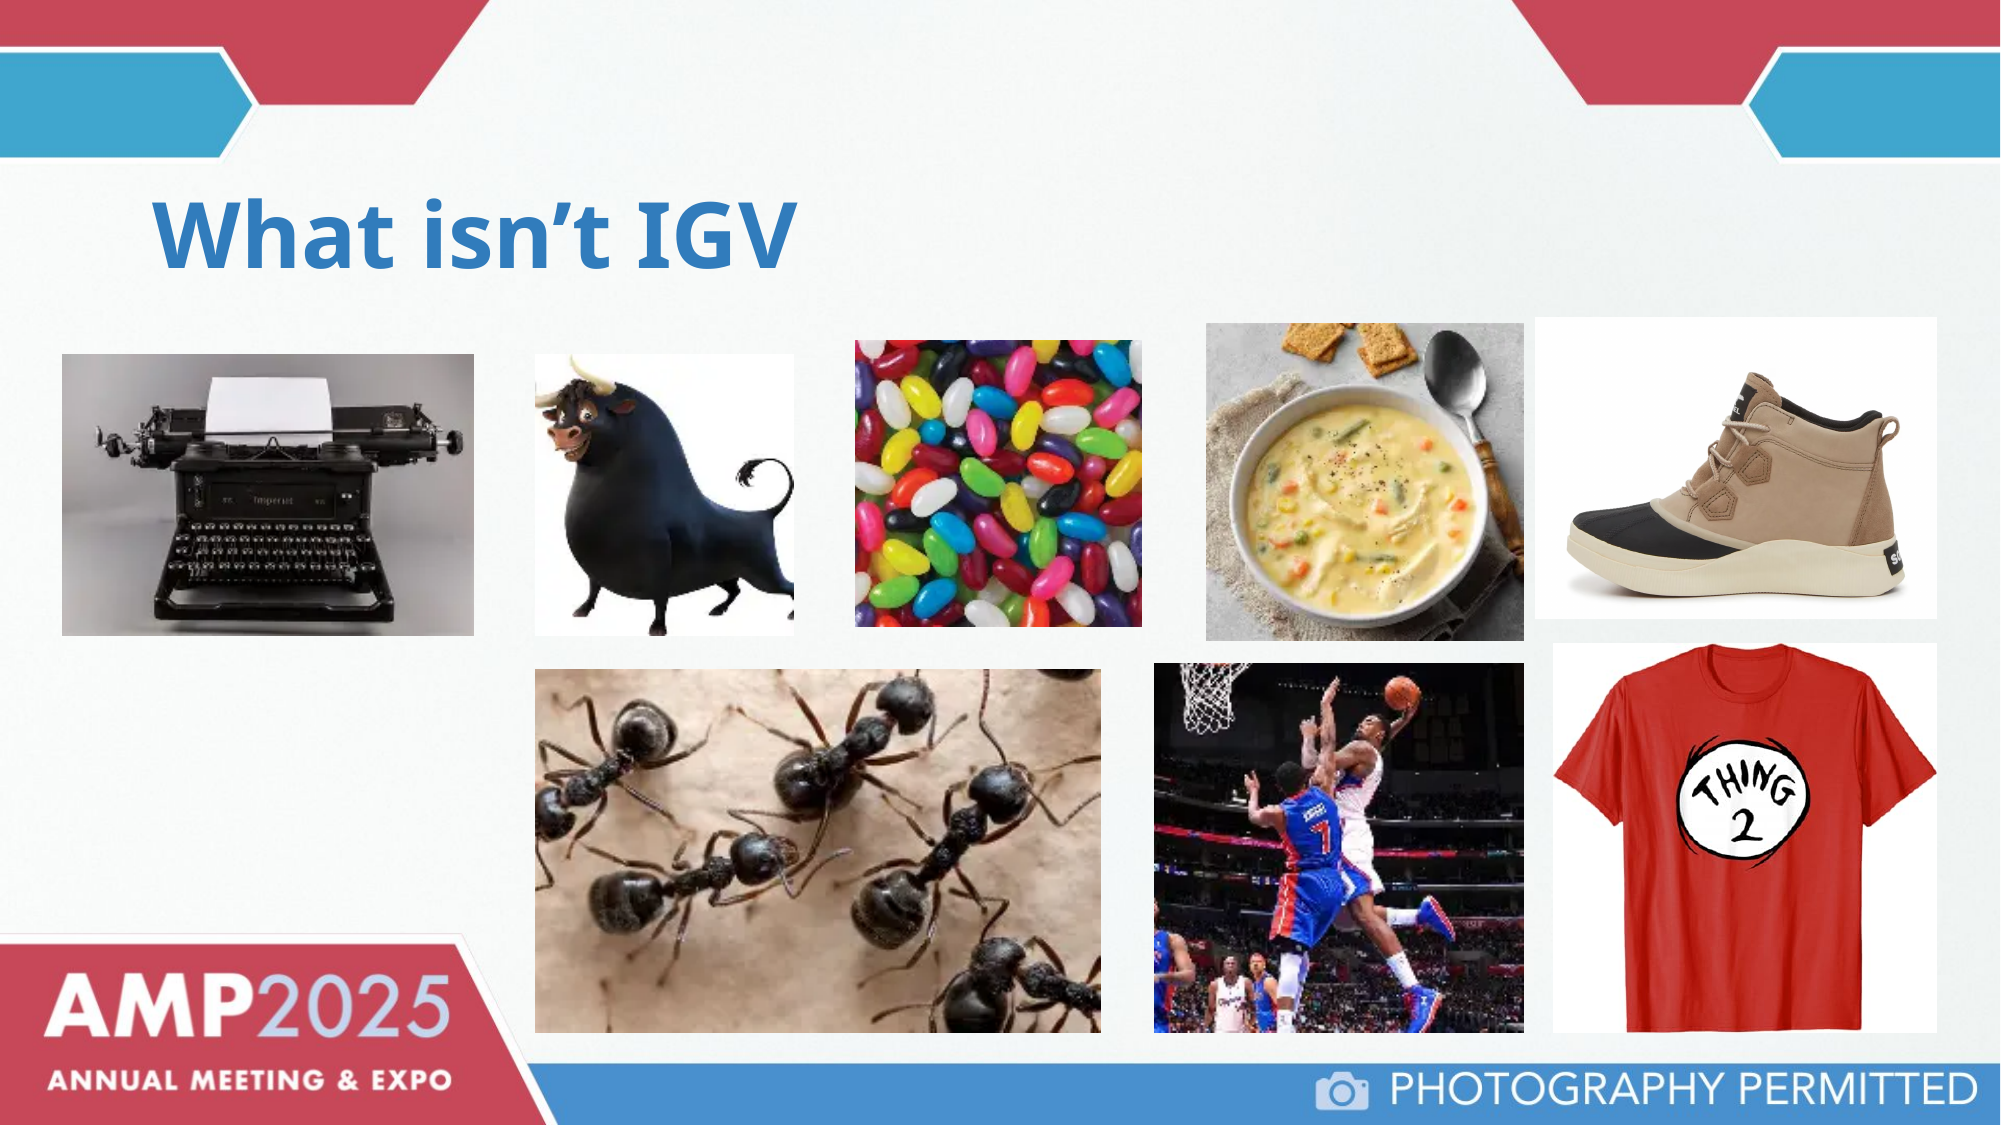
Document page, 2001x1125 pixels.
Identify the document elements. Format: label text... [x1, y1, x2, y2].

picture [0, 0, 2001, 1125]
title What isn’t IGV [137, 201, 1597, 296]
